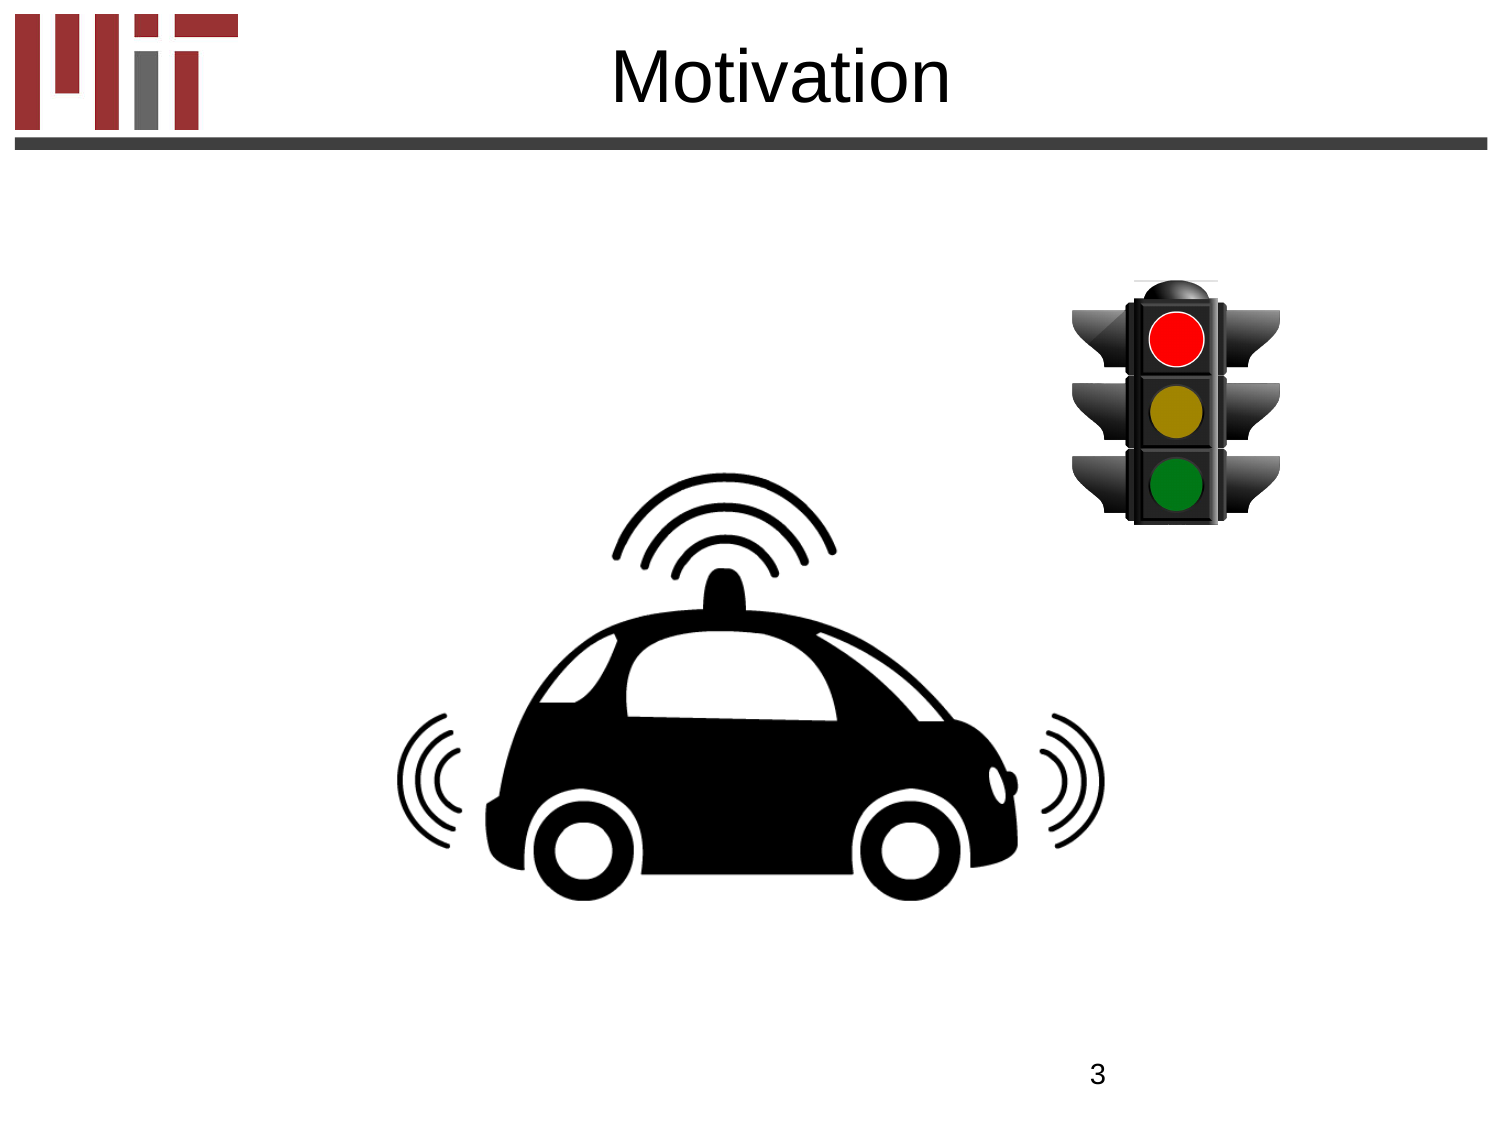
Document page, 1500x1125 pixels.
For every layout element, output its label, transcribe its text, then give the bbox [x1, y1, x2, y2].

slide_number 3 [1074, 1042, 1425, 1103]
picture [15, 14, 238, 130]
title Motivation [237, 15, 1325, 130]
picture [356, 264, 1304, 956]
